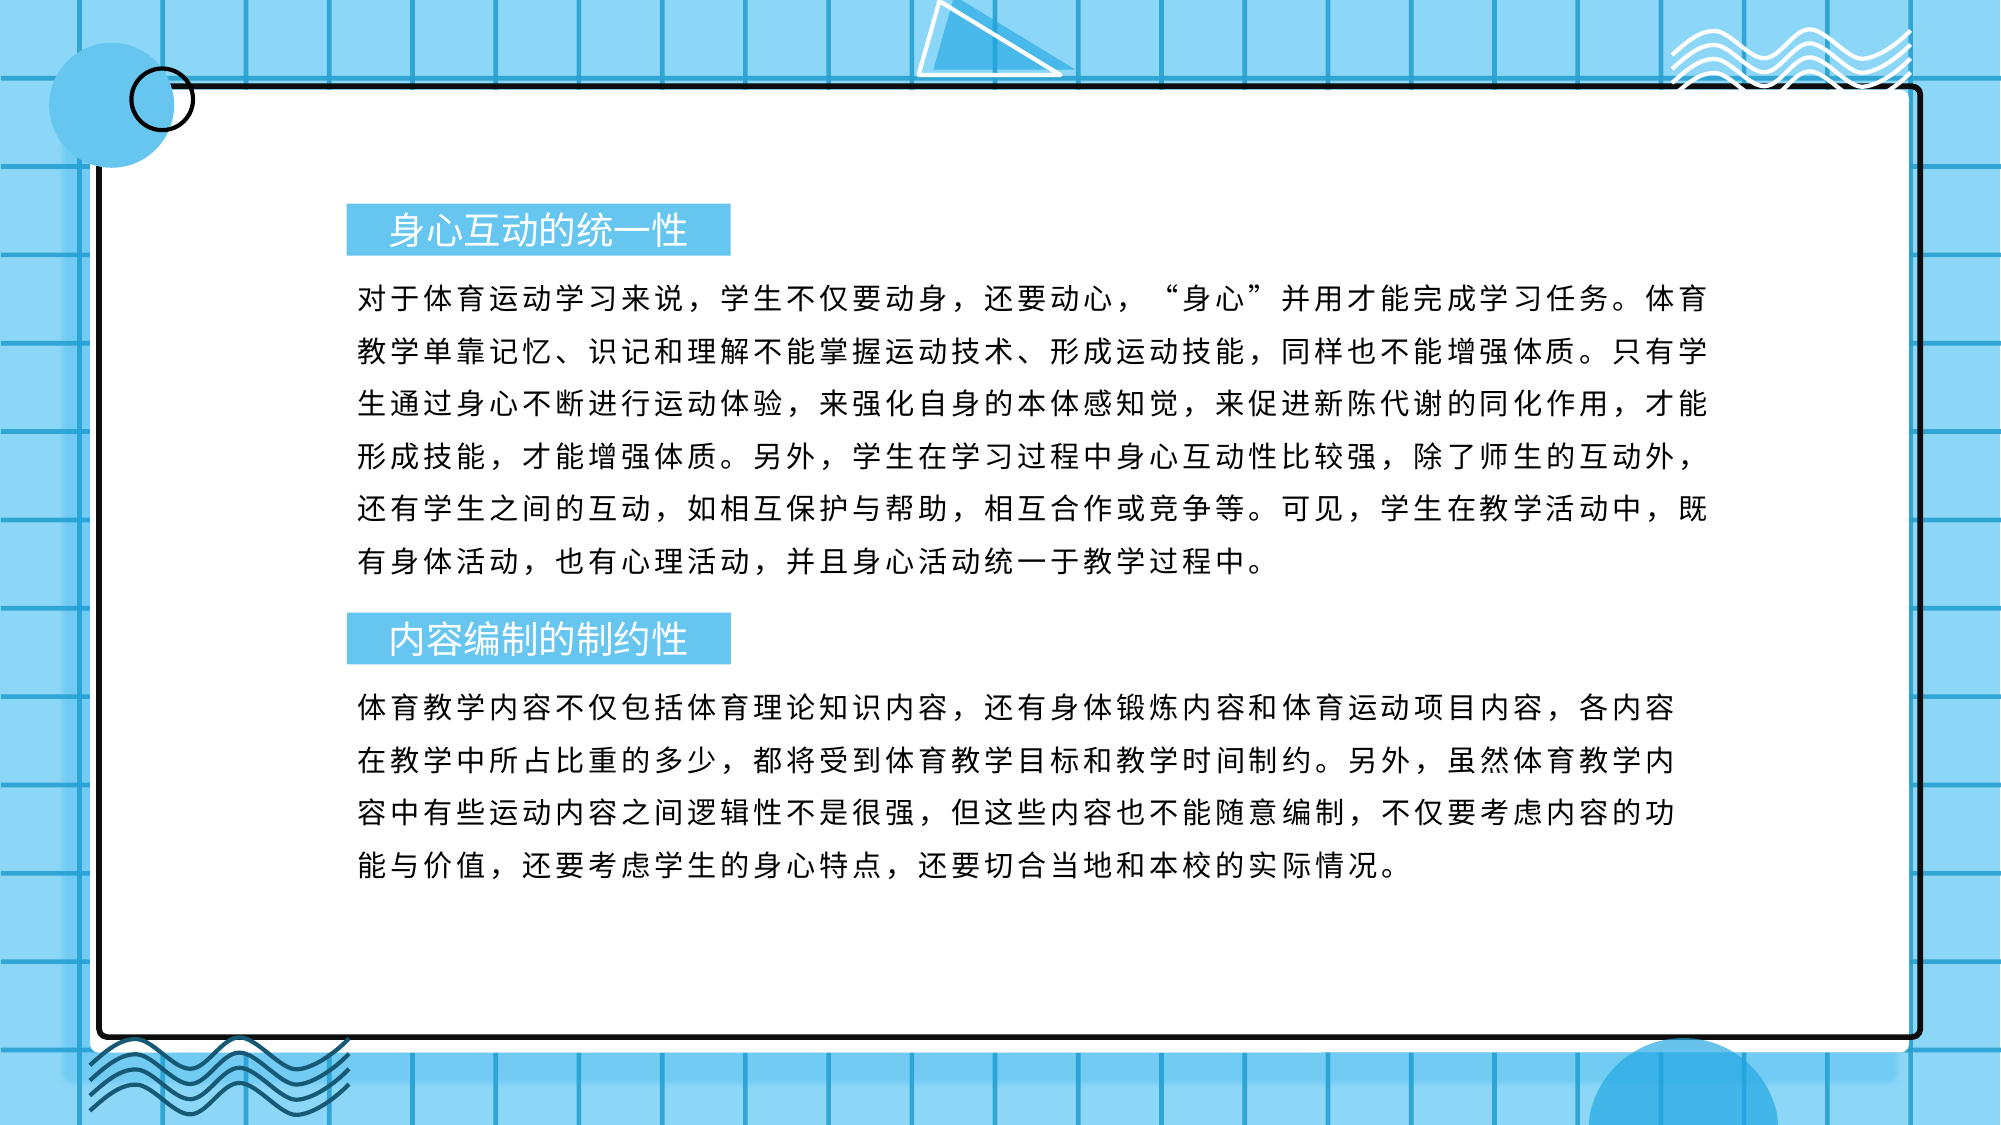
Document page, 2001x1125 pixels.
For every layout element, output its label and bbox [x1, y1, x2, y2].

text_box [341, 203, 1755, 500]
text_box [342, 612, 1723, 909]
